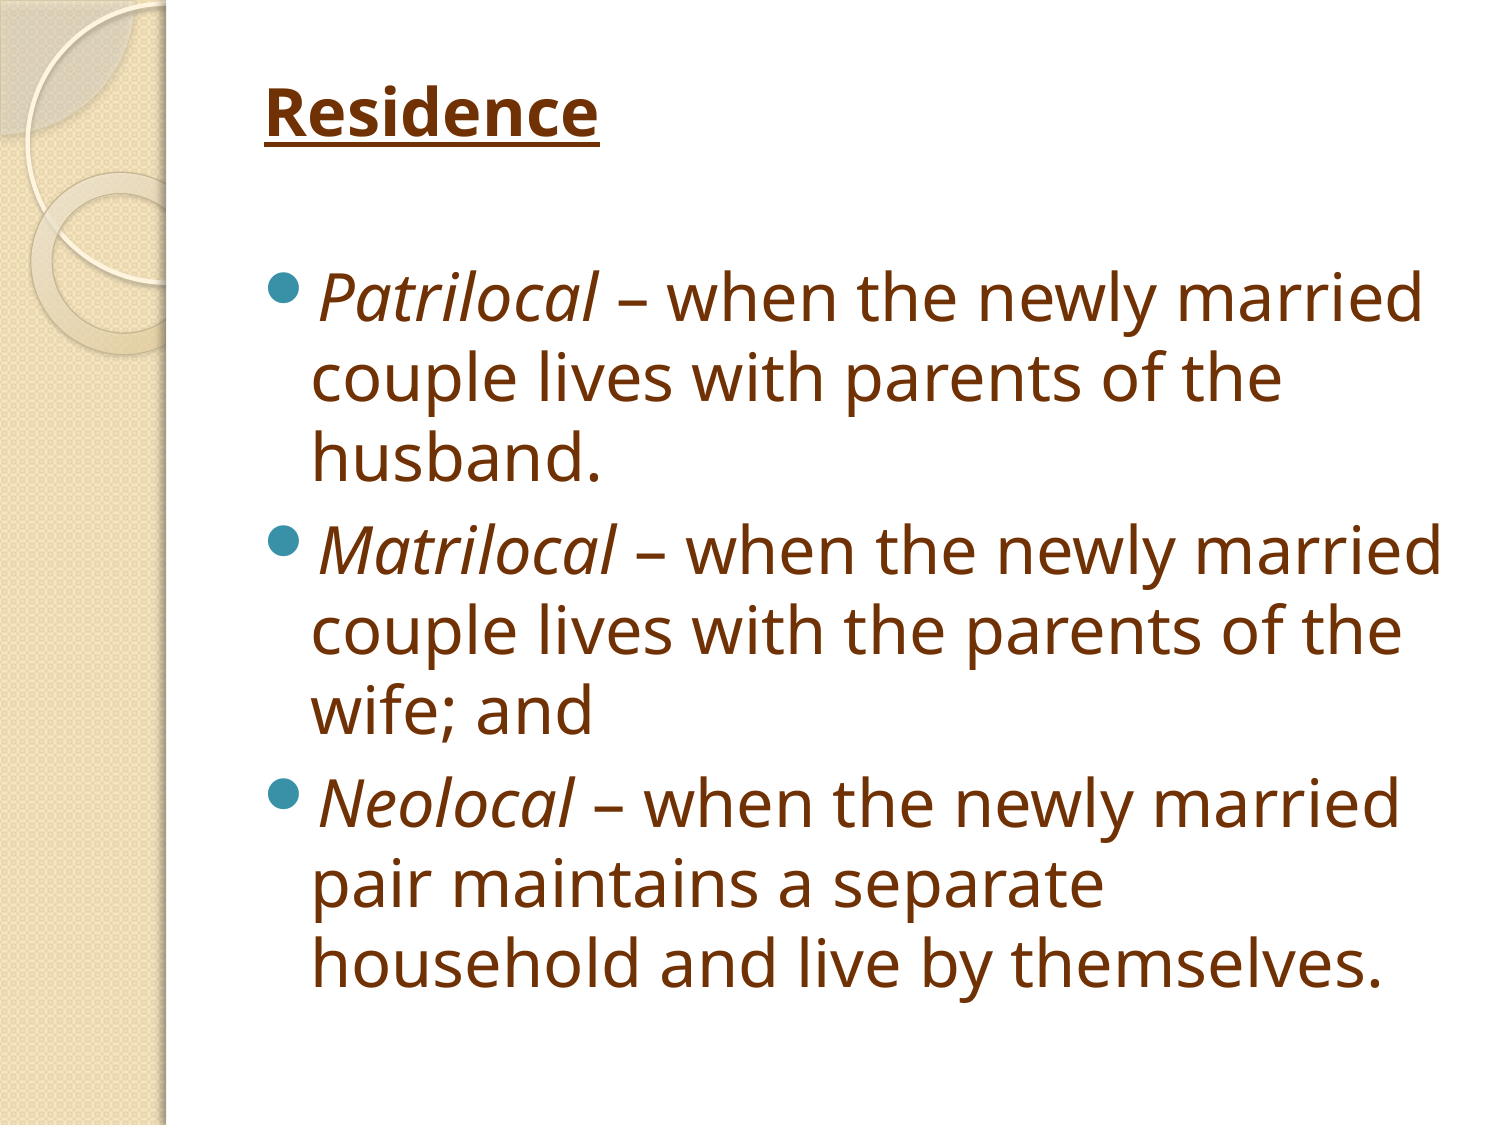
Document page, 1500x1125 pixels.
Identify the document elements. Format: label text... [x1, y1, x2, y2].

list Residence Patrilocal – when the newly married couple lives with parents of the husband. Matrilocal – when the newly married couple lives with the parents of the wife; and Neolocal – when the newly married pair maintains a separate household and live by themselves. [235, 62, 1466, 1025]
